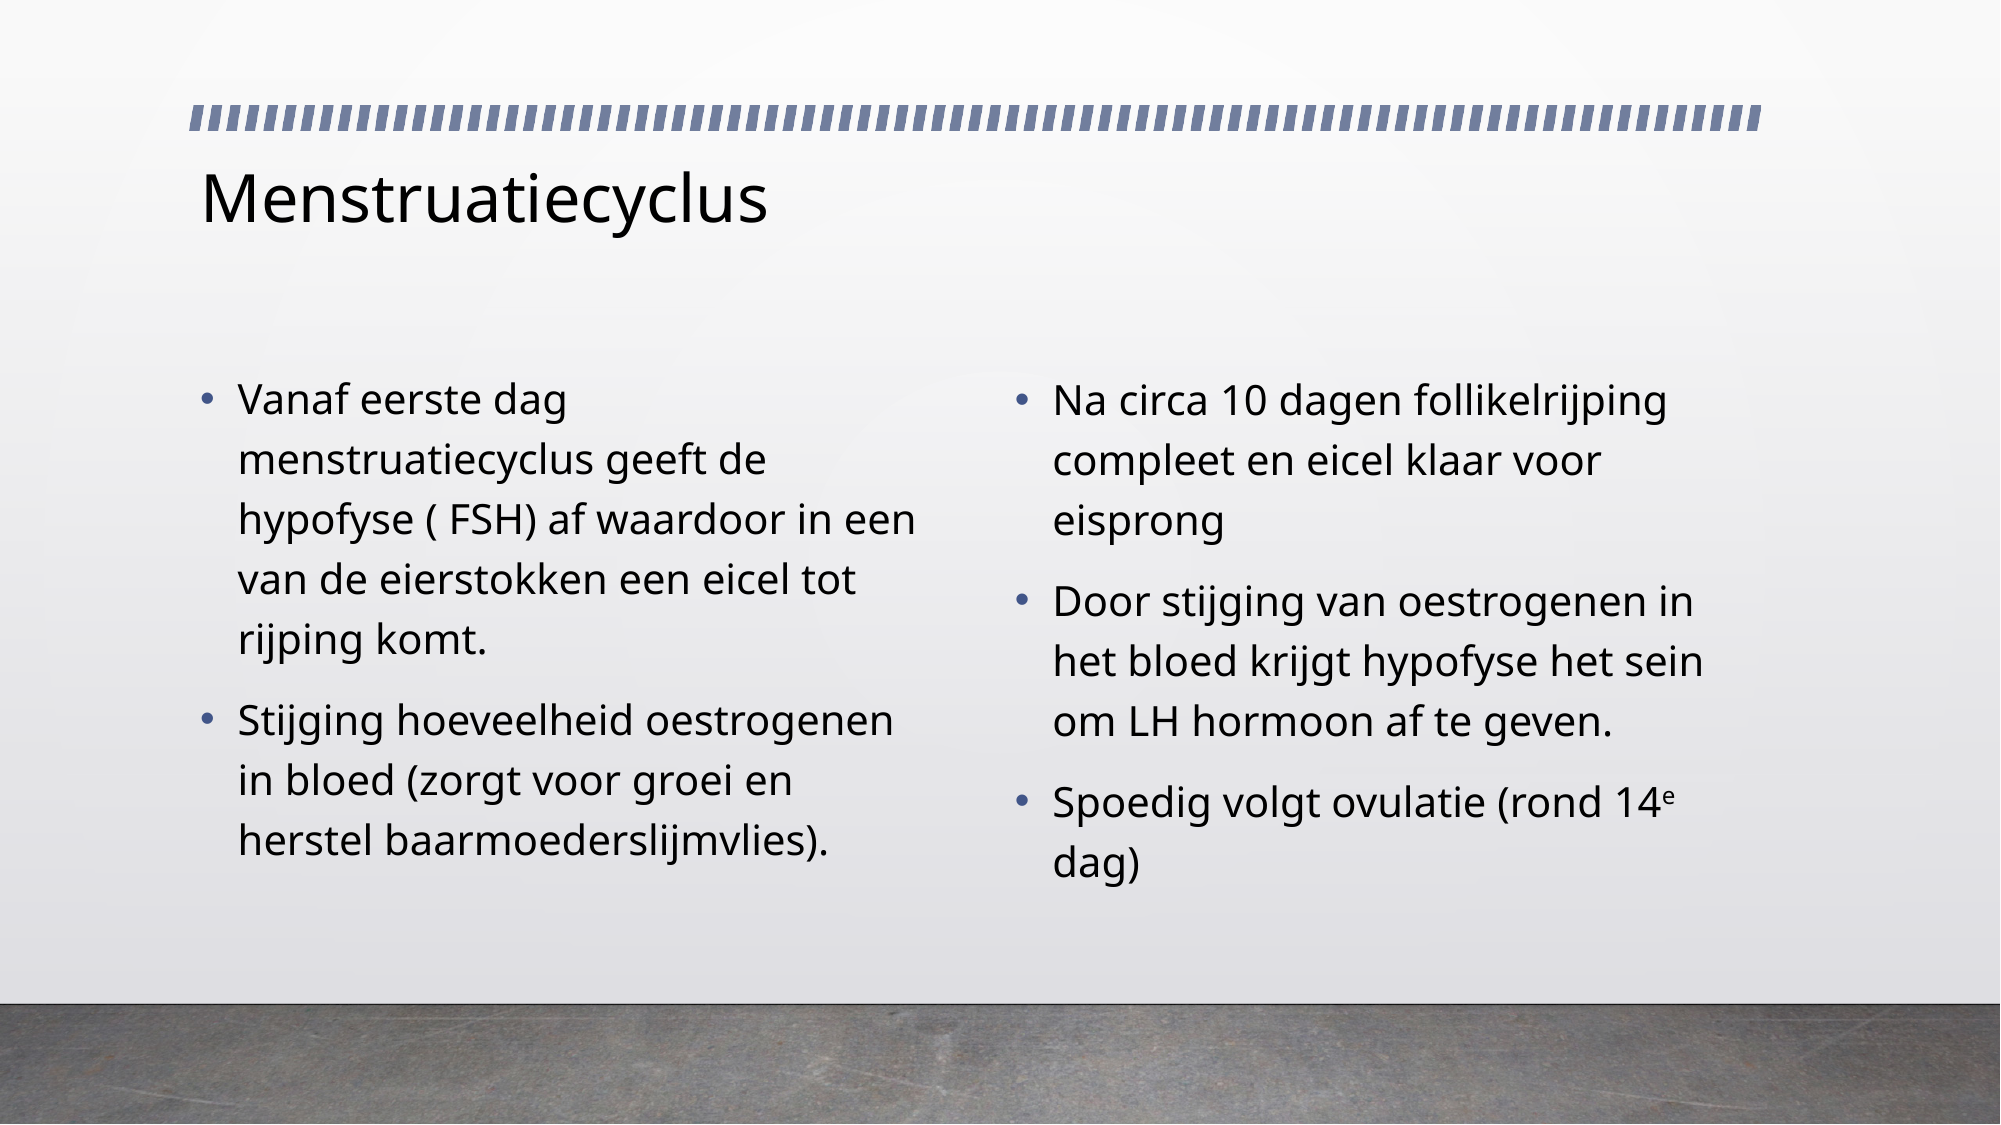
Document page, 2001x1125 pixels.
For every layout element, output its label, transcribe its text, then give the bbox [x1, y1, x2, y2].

picture [0, 1004, 2000, 1124]
title Menstruatiecyclus [185, 157, 1762, 331]
list Na circa 10 dagen follikelrijping compleet en eicel klaar voor eisprong Door stijging van oestrogenen in het bloed krijgt hypofyse het sein om LH hormoon af te geven. Spoedig volgt ovulatie (rond 14e dag) [999, 356, 1762, 896]
list Vanaf eerste dag menstruatiecyclus geeft de hypofyse ( FSH) af waardoor in een van de eierstokken een eicel tot rijping komt. Stijging hoeveelheid oestrogenen in bloed (zorgt voor groei en herstel baarmoederslijmvlies). [185, 355, 948, 896]
